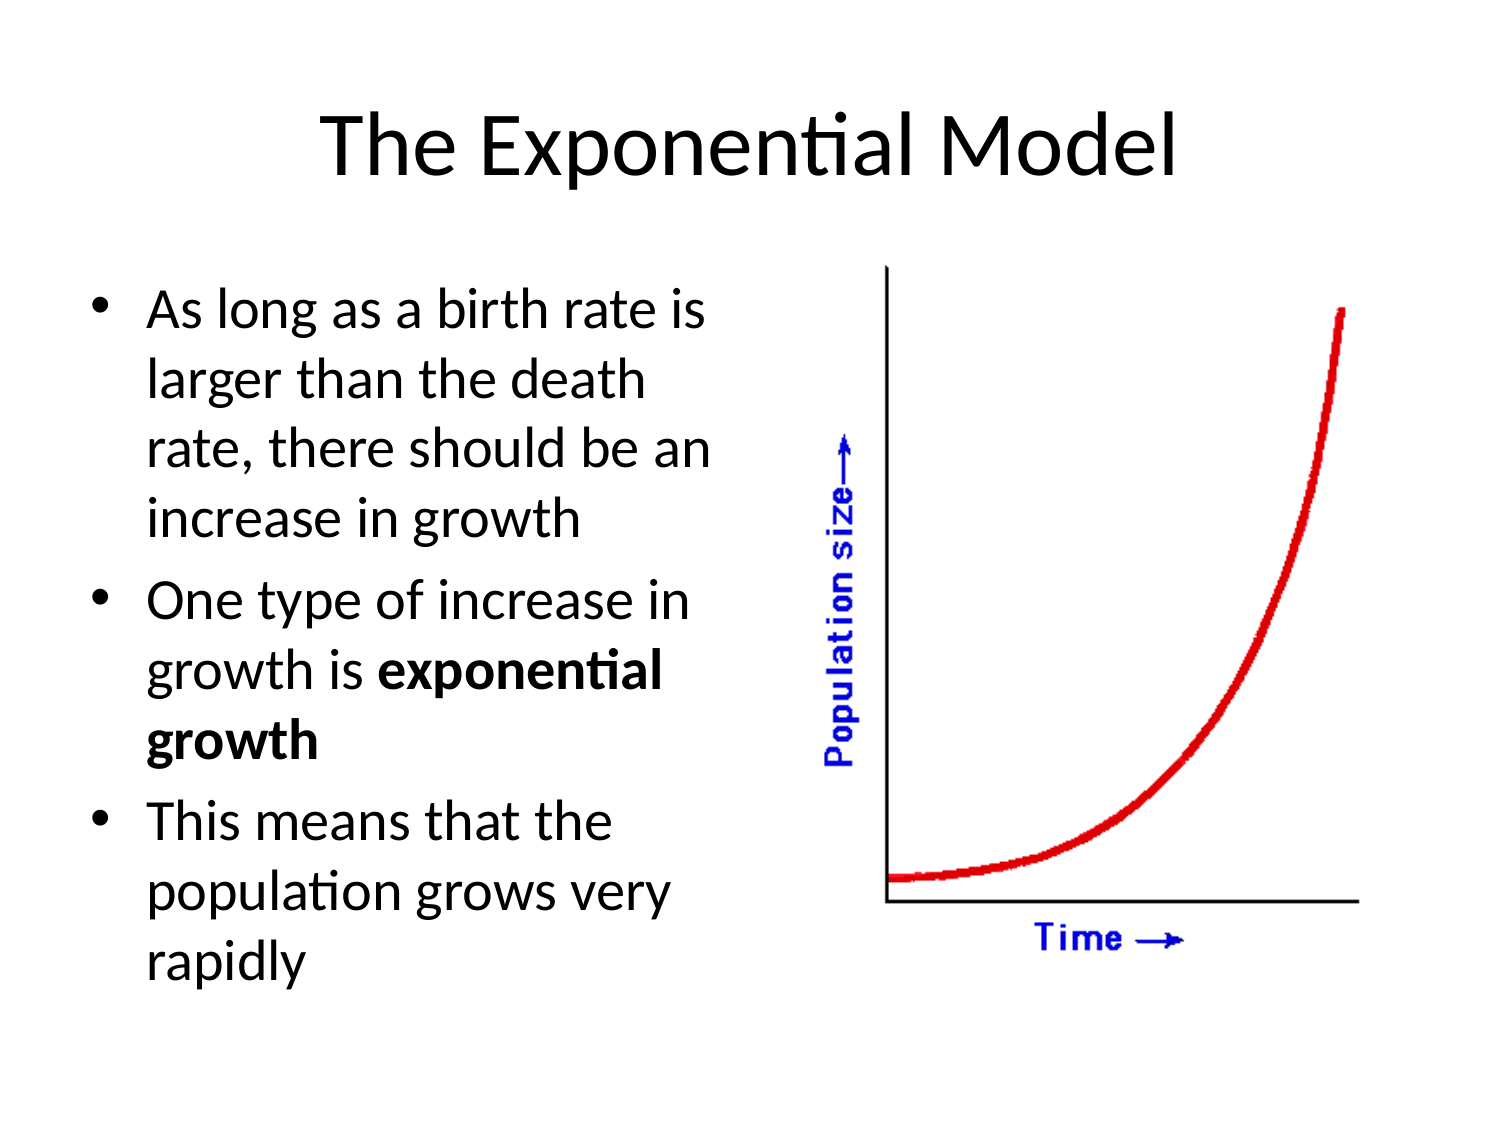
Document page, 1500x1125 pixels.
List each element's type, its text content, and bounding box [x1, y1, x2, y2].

title The Exponential Model [75, 45, 1425, 233]
list As long as a birth rate is larger than the death rate, there should be an increase in growth One type of increase in growth is exponential growth This means that the population grows very rapidly [75, 262, 738, 1005]
picture [787, 212, 1401, 994]
